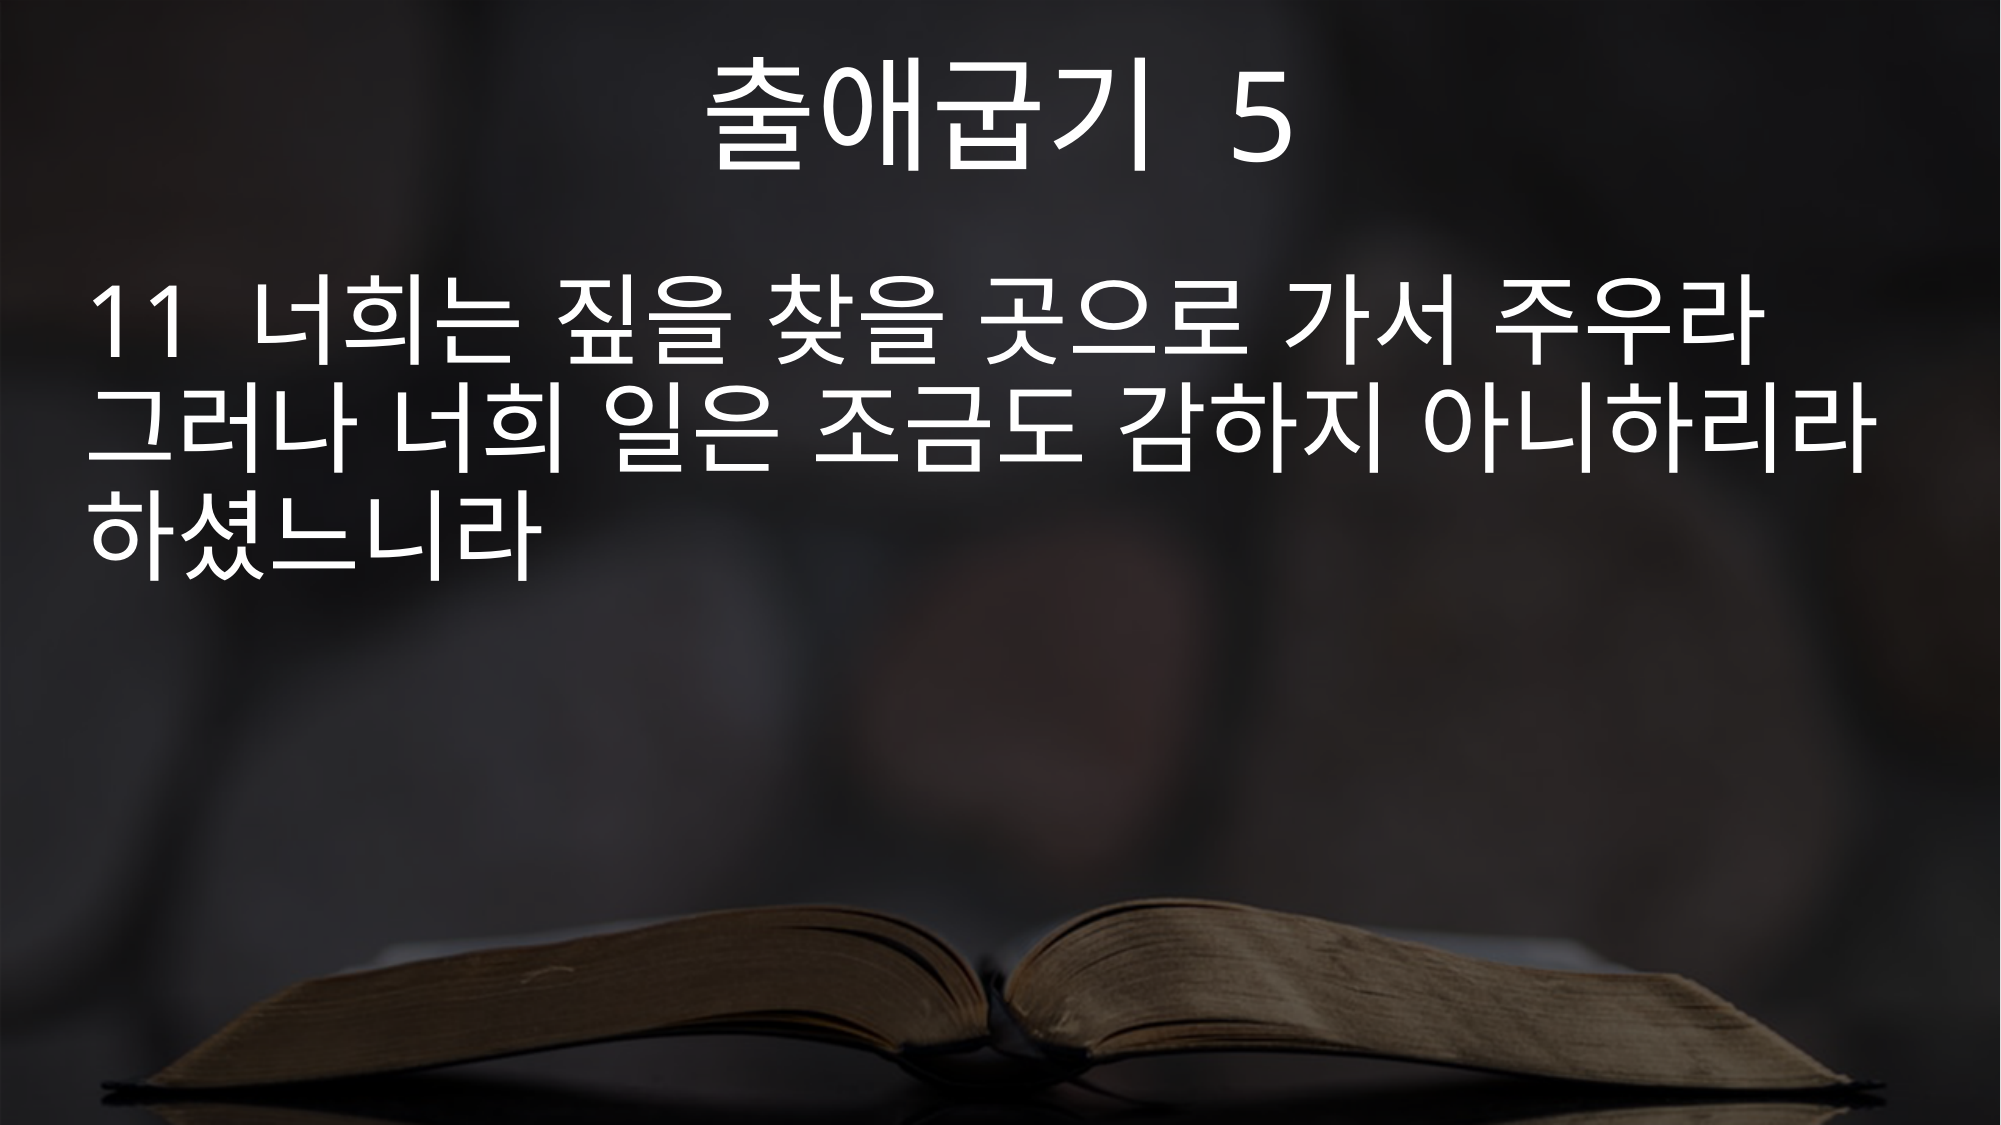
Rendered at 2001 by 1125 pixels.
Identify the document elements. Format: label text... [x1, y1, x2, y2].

picture [0, 0, 2001, 1125]
list 11 너희는 짚을 찾을 곳으로 가서 주우라 그러나 너희 일은 조금도 감하지 아니하리라 하셨느니라 [69, 263, 1953, 423]
footer 출애굽기 5 [0, 32, 2000, 192]
